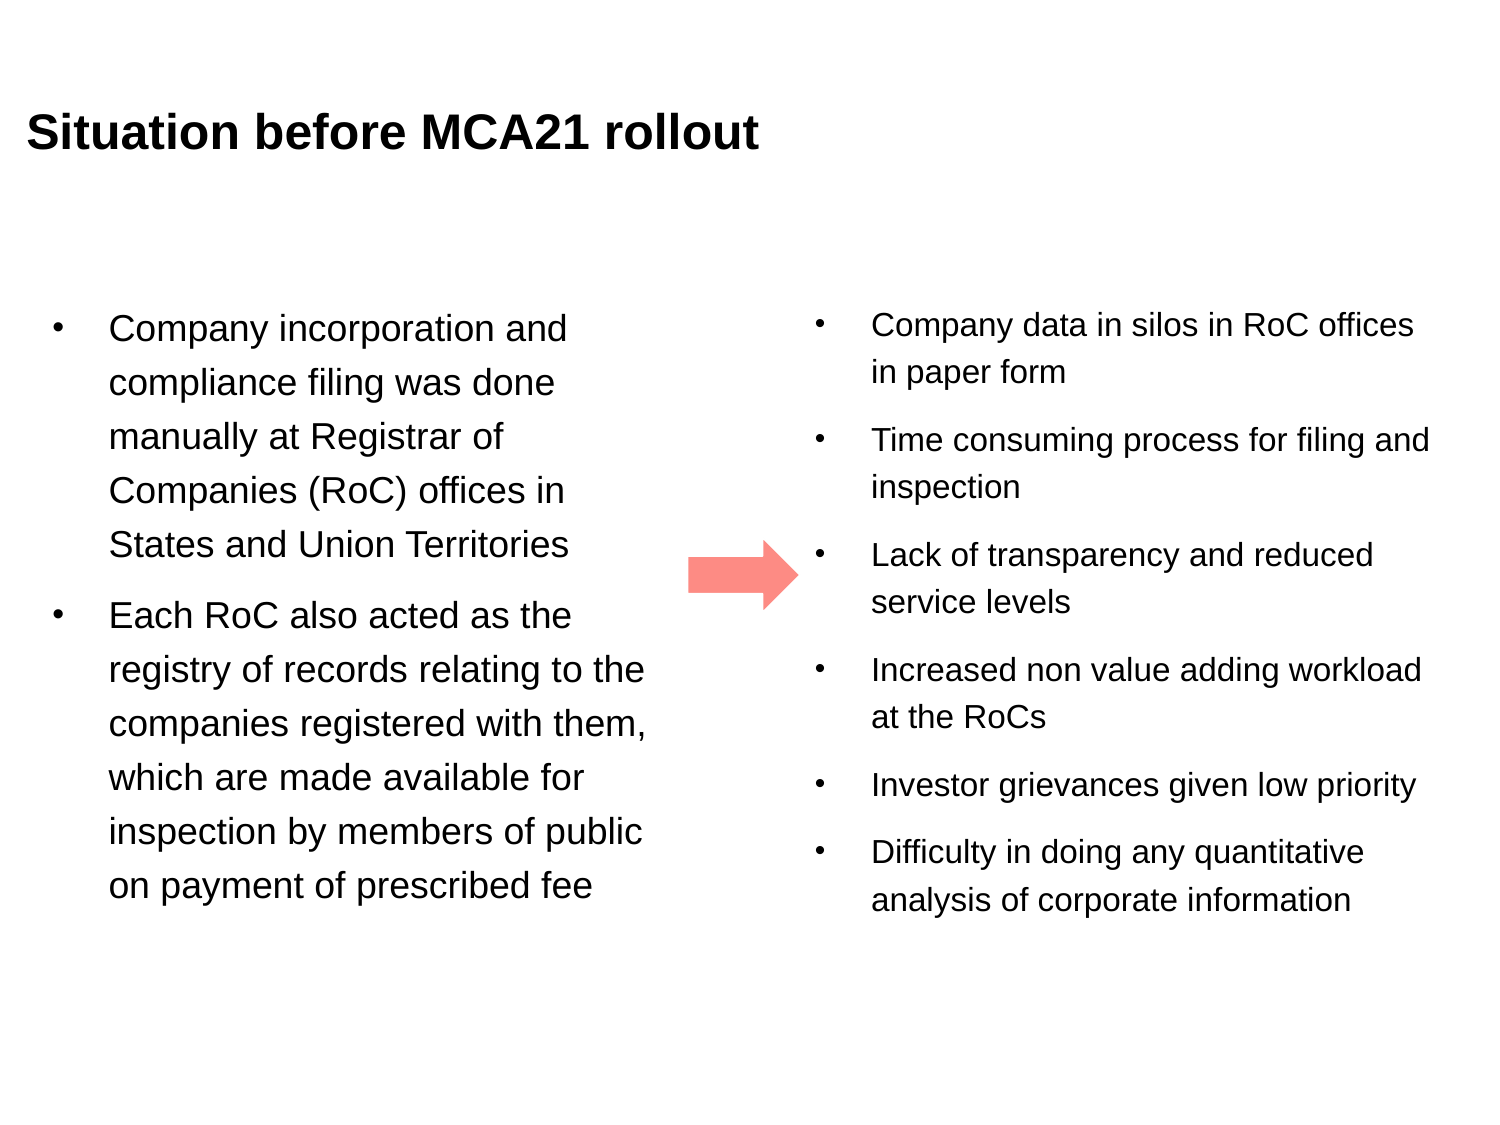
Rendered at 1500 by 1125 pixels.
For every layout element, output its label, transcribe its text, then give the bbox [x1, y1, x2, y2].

text_box Company incorporation and compliance filing was done manually at Registrar of Companies (RoC) offices in States and Union Territories Each RoC also acted as the registry of records relating to the companies registered with them, which are made available for inspection by members of public on payment of prescribed fee [37, 287, 688, 1013]
title Situation before MCA21 rollout [26, 99, 1472, 224]
text_box [687, 537, 801, 613]
text_box Company data in silos in RoC offices in paper form Time consuming process for filing and inspection Lack of transparency and reduced service levels Increased non value adding workload at the RoCs Investor grievances given low priority Difficulty in doing any quantitative analysis of corporate information [800, 287, 1450, 950]
